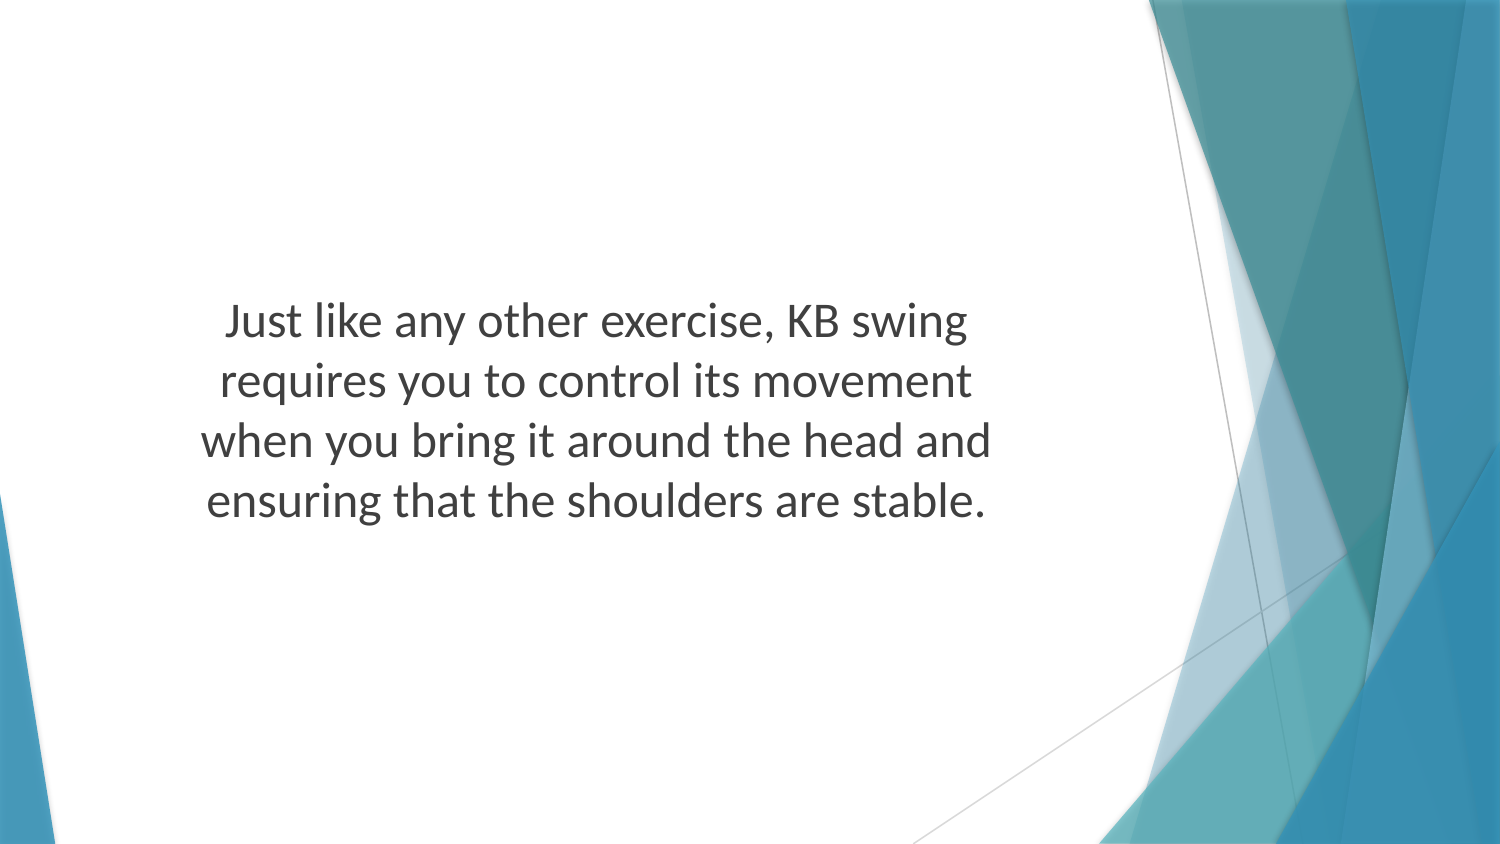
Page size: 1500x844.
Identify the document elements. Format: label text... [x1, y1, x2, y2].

list Just like any other exercise, KB swing requires you to control its movement when you bring it around the head and ensuring that the shoulders are stable. [183, 280, 1010, 623]
